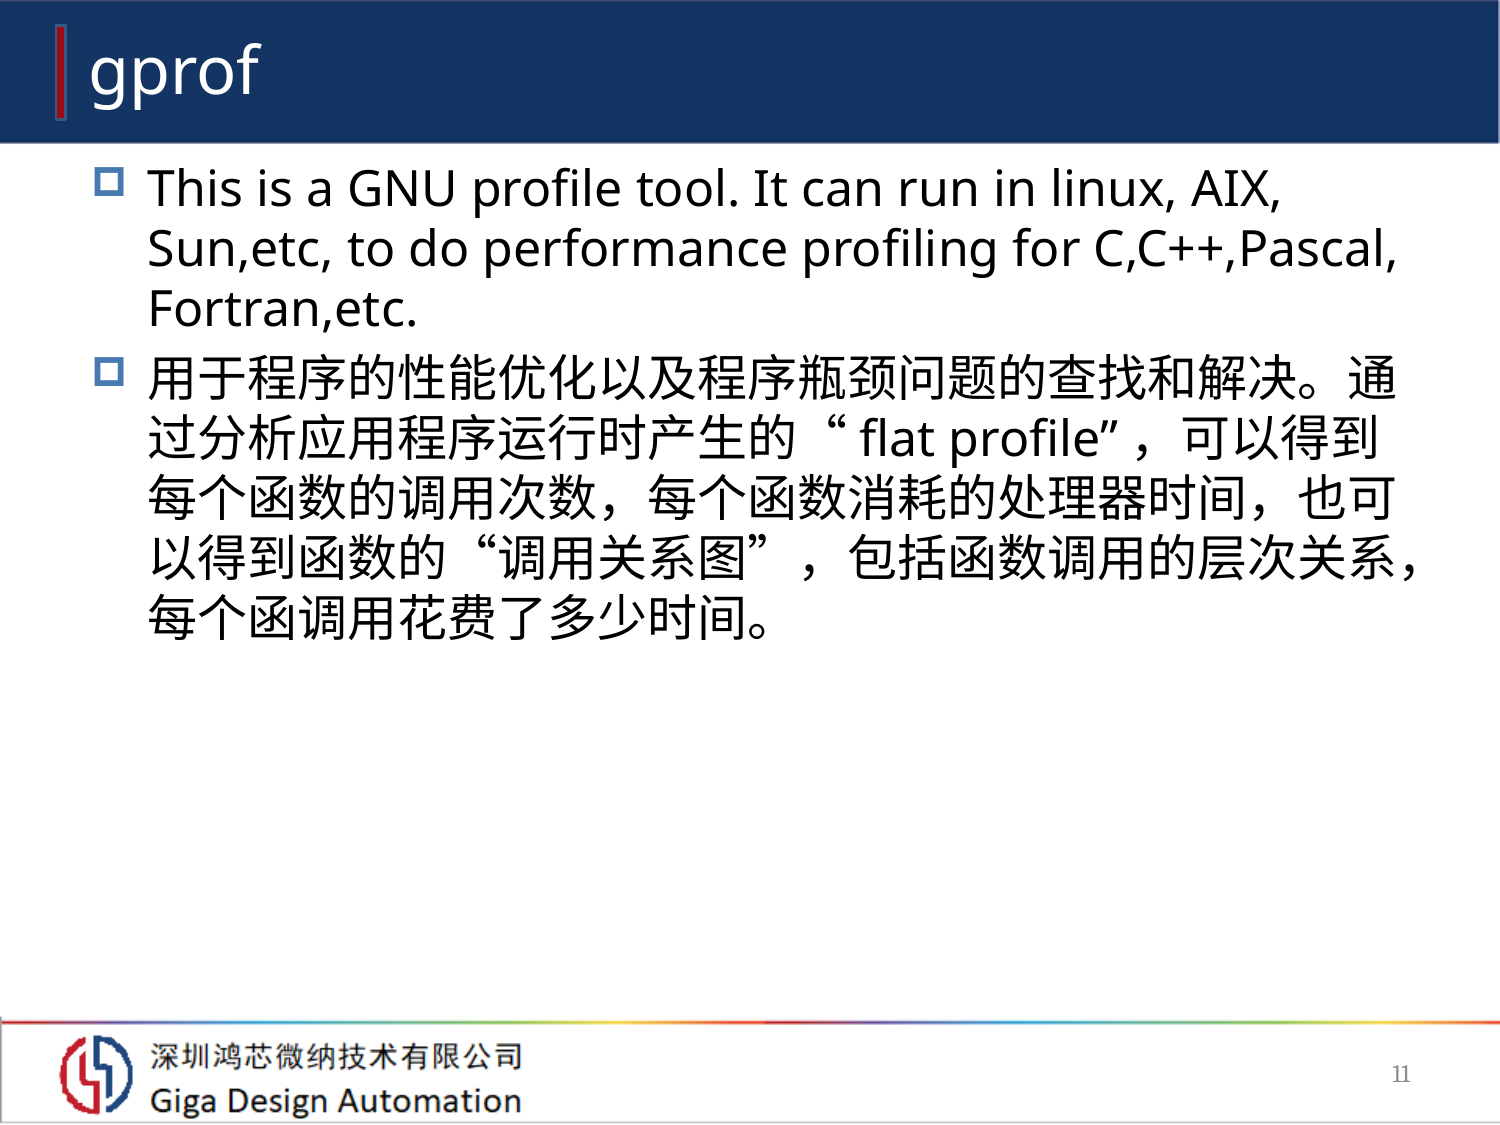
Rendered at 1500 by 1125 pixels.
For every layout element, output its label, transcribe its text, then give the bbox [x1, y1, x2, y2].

list This is a GNU profile tool. It can run in linux, AIX, Sun,etc, to do performance profiling for C,C++,Pascal, Fortran,etc. 用于程序的性能优化以及程序瓶颈问题的查找和解决。通过分析应用程序运行时产生的“flat profile”，可以得到每个函数的调用次数，每个函数消耗的处理器时间，也可以得到函数的“调用关系图”，包括函数调用的层次关系，每个函调用花费了多少时间。 [76, 149, 1424, 1012]
picture [0, 0, 1500, 1125]
slide_number 11 [1074, 1042, 1425, 1103]
title gprof [73, 20, 1424, 138]
